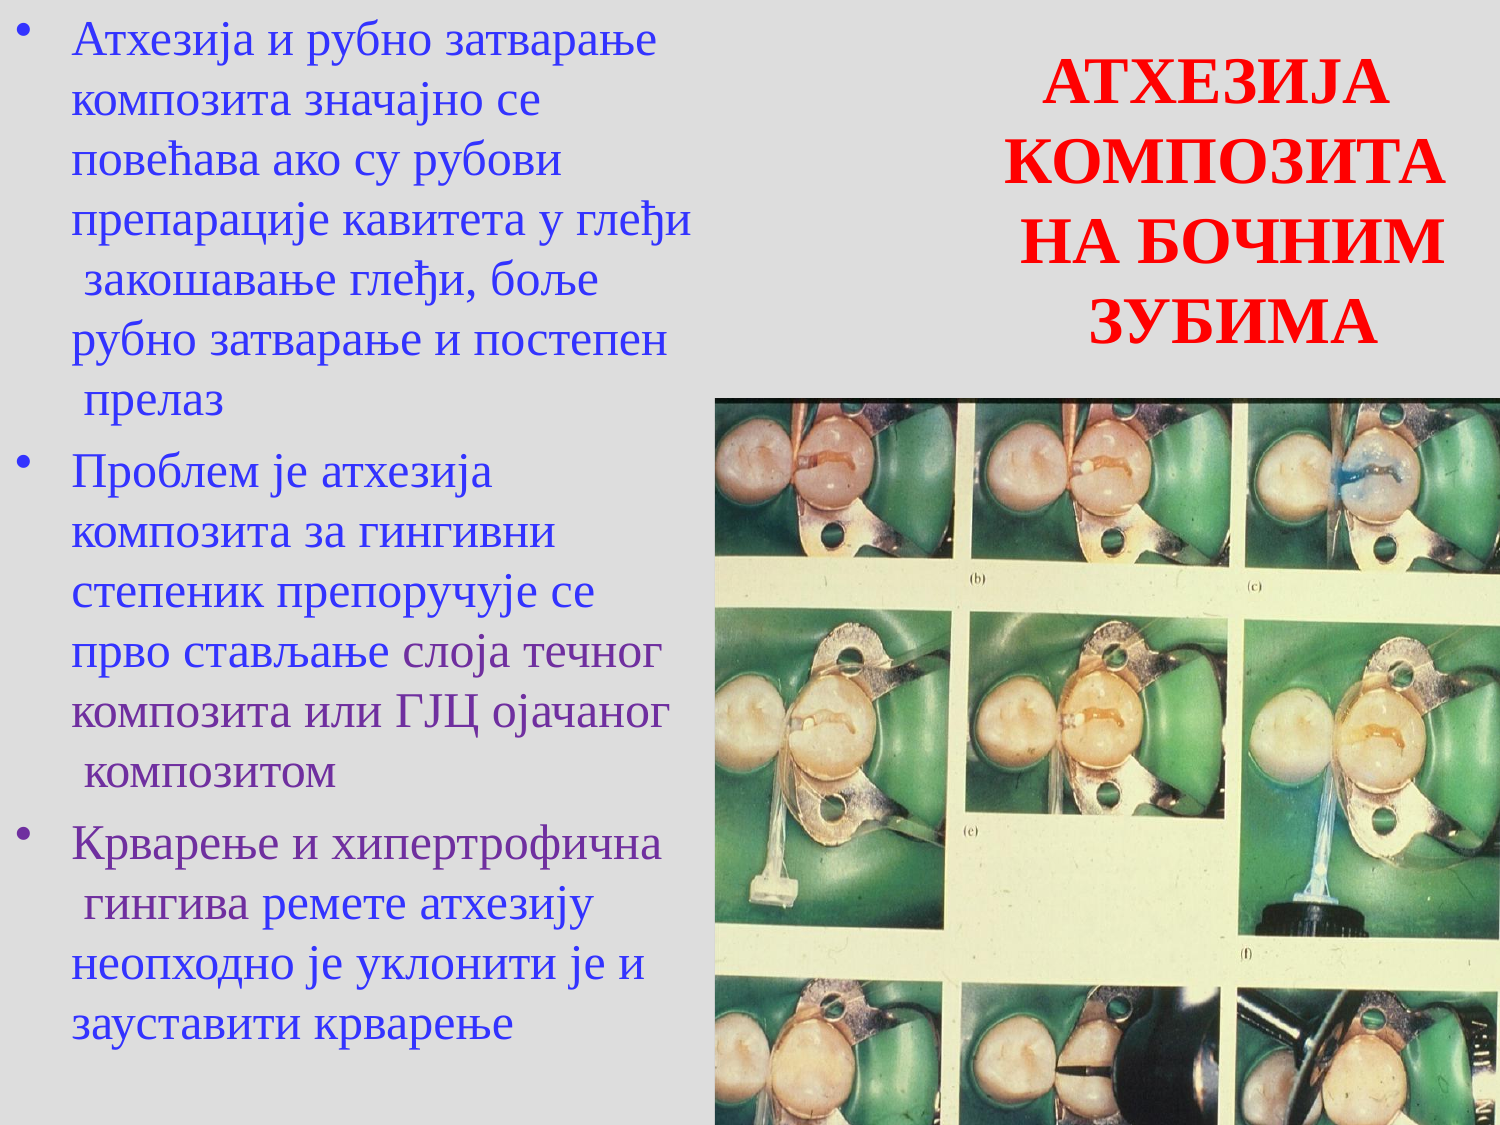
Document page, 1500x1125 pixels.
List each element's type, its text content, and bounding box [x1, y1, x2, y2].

text_box Атхезија и рубно затварање композита значајно се повећава ако су рубови препарације кавитета у глеђи закошавање глеђи, боље рубно затварање и постепен прелаз Проблем је атхезија композита за гингивни степеник препоручује се прво стављање слоја течног композита или ГЈЦ ојачаног композитом Крварење и хипертрофична гингива ремете атхезију неопходно је уклонити је и зауставити крварење [12, 3, 699, 1050]
title АТХЕЗИЈА КОМПОЗИТА НА БОЧНИМ ЗУБИМА [999, 34, 1451, 357]
text_box [714, 398, 1500, 1125]
